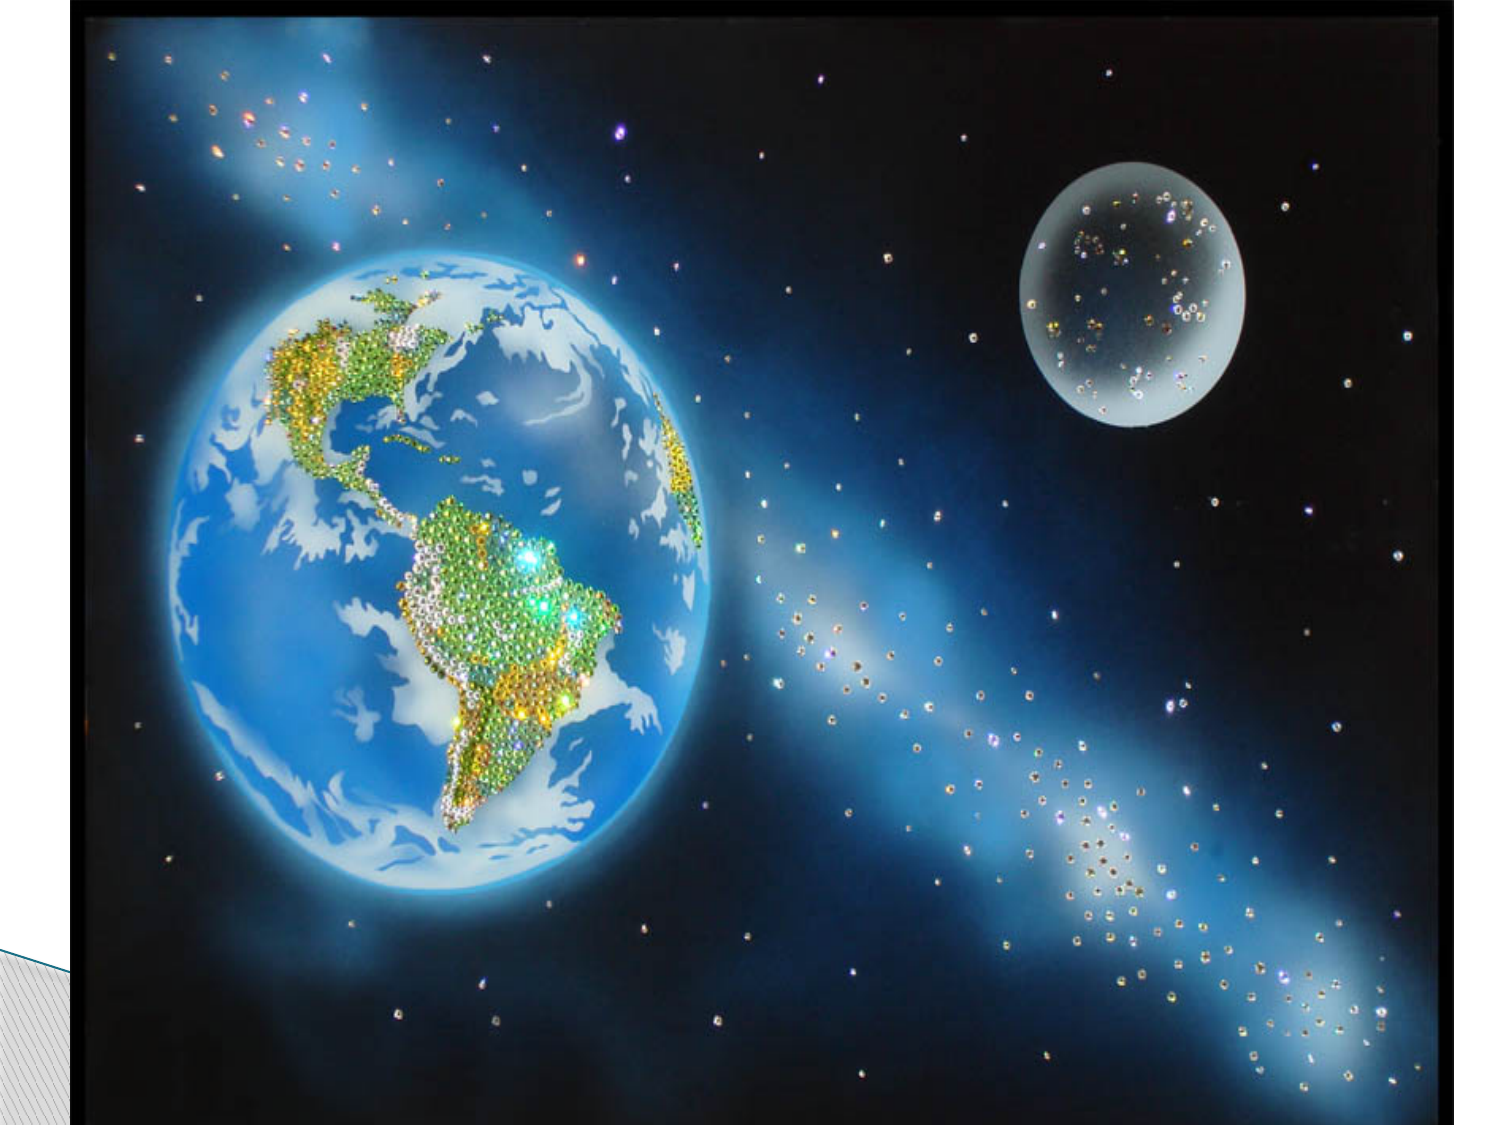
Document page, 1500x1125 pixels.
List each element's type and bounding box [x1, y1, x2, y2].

list [70, 0, 1454, 1125]
